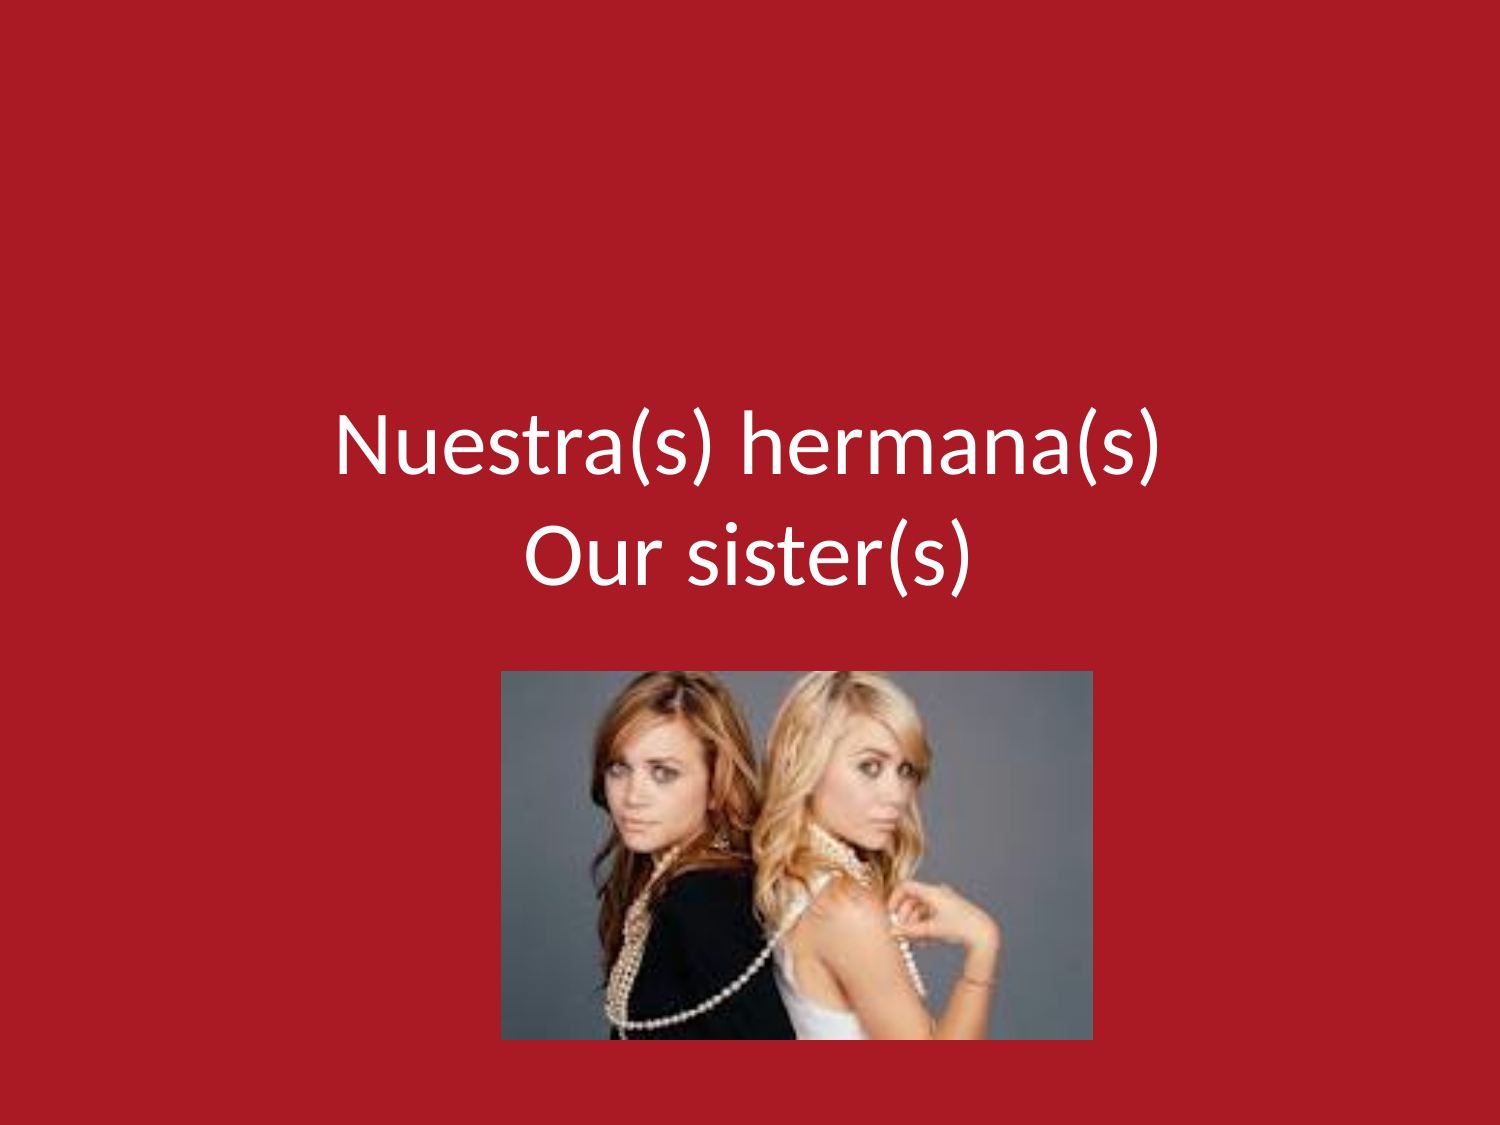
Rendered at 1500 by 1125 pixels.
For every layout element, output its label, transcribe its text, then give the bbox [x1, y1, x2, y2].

picture [500, 670, 1093, 1040]
title Nuestra(s) hermana(s) Our sister(s) [75, 45, 1425, 942]
